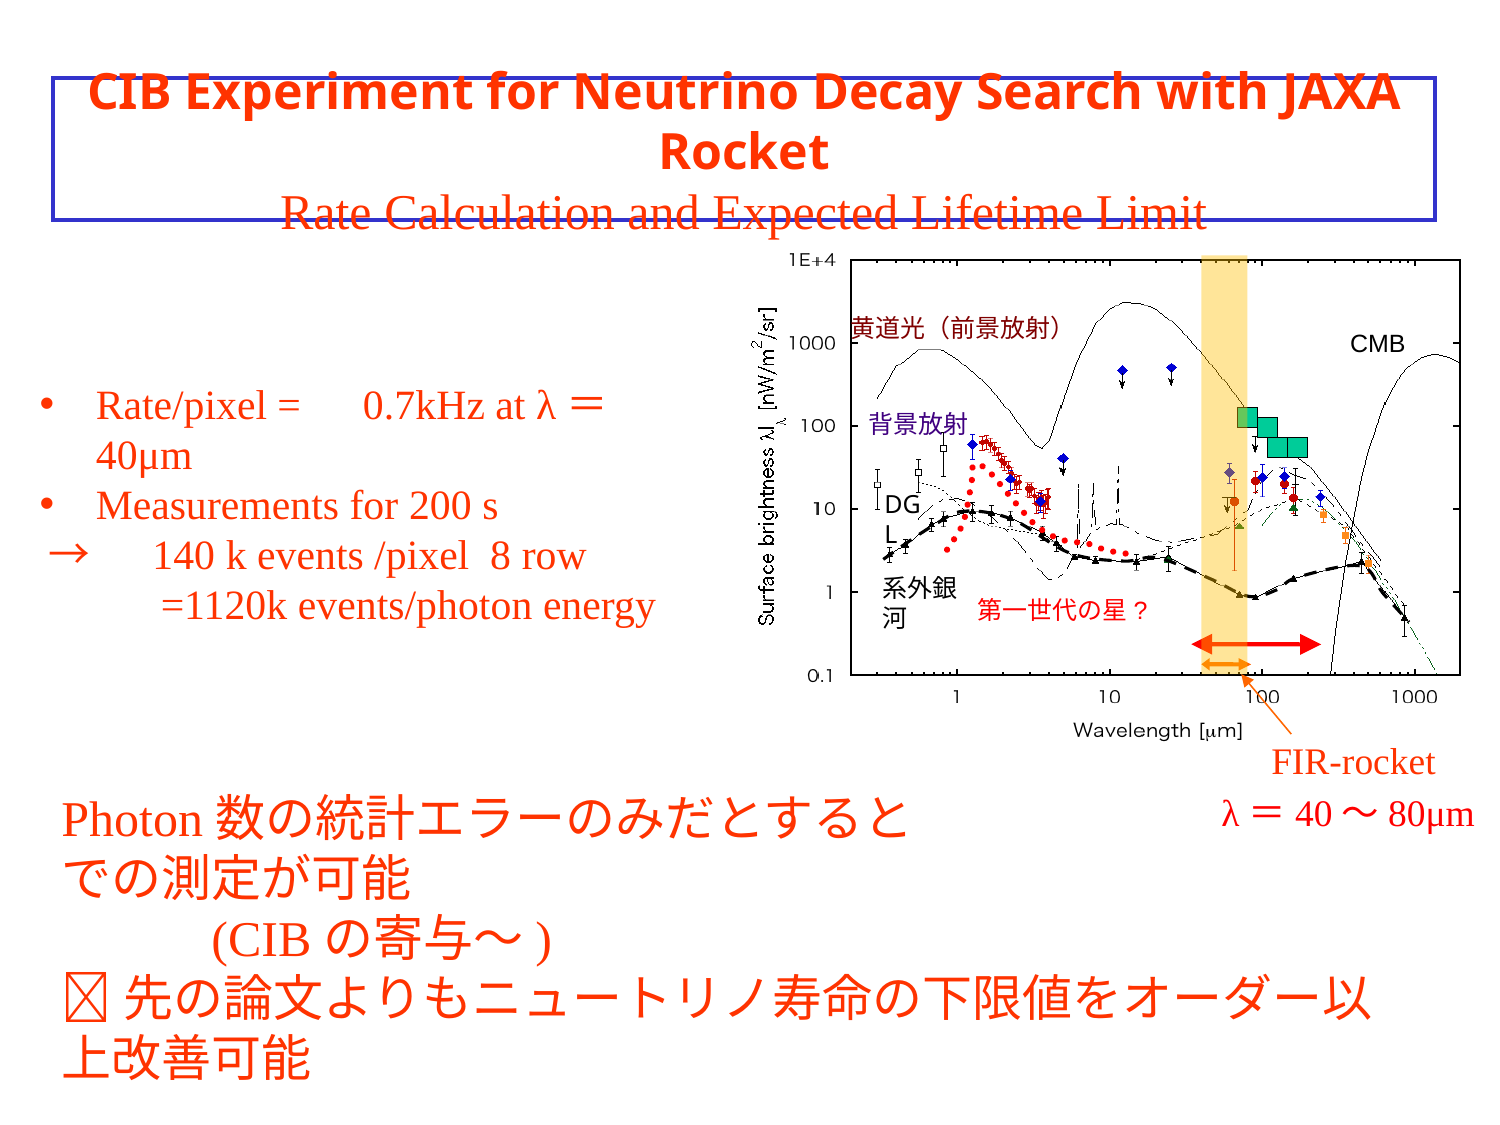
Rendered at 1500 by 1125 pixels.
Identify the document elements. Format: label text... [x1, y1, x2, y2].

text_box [737, 247, 1467, 781]
title CIB Experiment for Neutrino Decay Search with JAXA Rocket Rate Calculation and Expected Lifetime Limit [53, 78, 1436, 220]
text_box λ＝40～80μm [1206, 781, 1500, 842]
